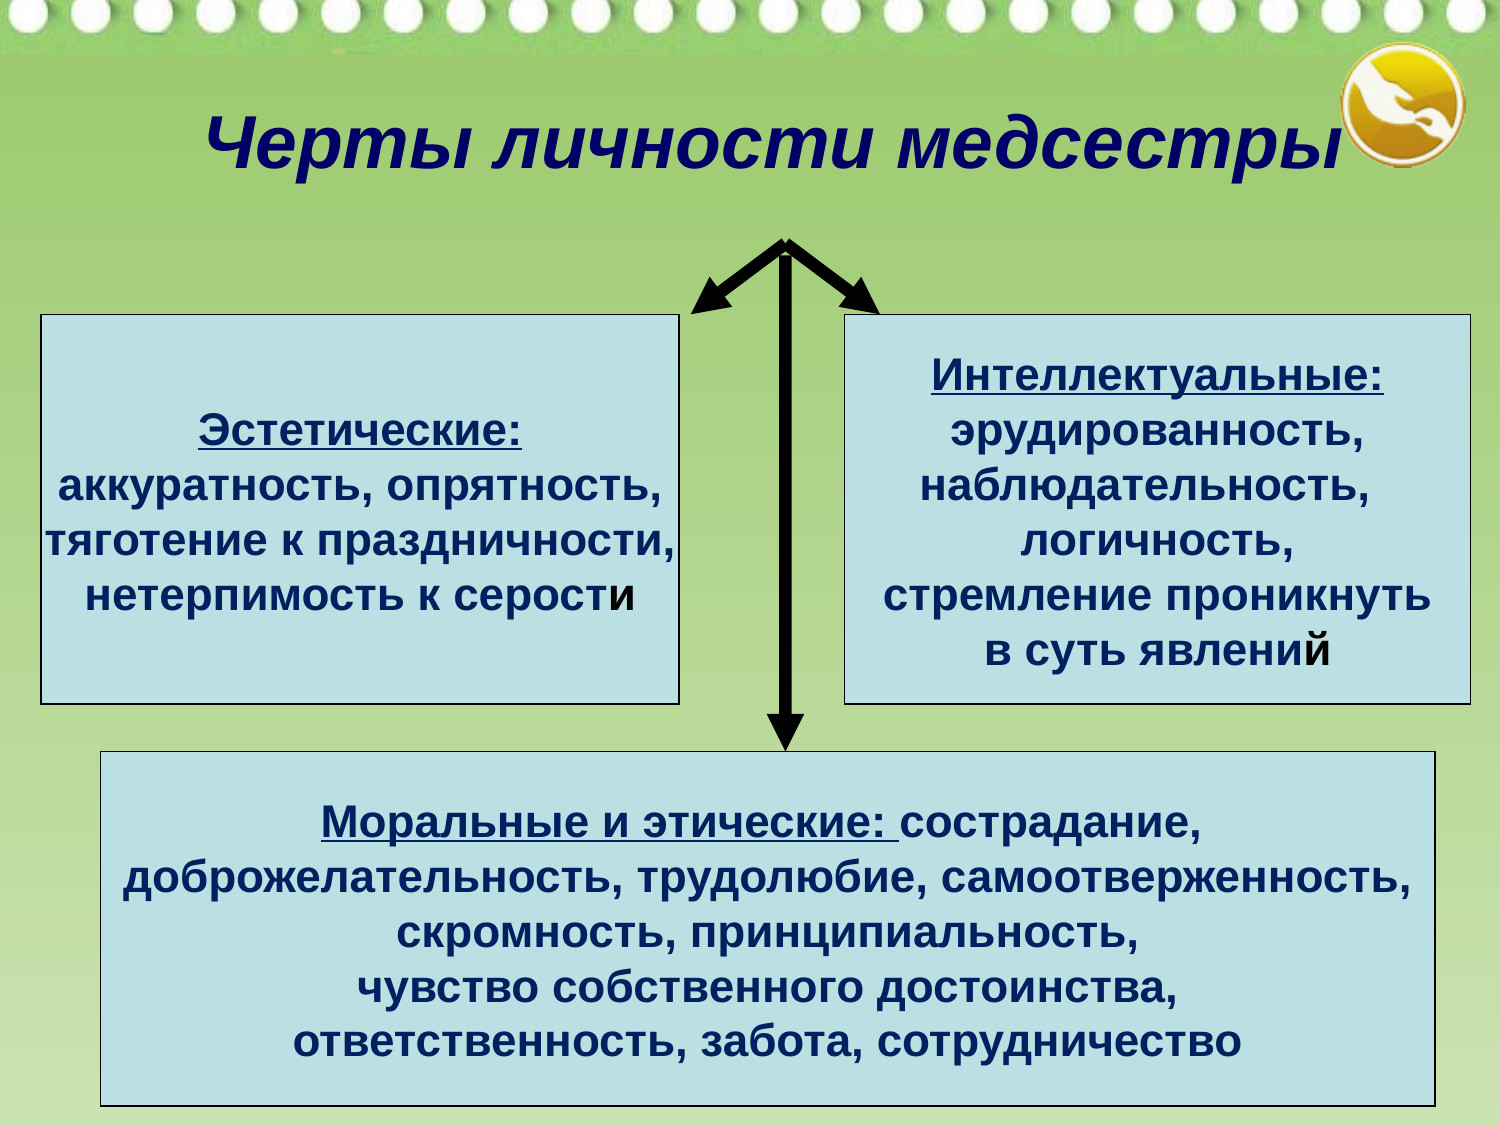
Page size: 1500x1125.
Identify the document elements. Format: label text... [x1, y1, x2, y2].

text_box Моральные и этические: сострадание, доброжелательность, трудолюбие, самоотверженность, скромность, принципиальность, чувство собственного достоинства, ответственность, забота, сотрудничество [100, 751, 1436, 1106]
picture [0, 0, 1500, 168]
text_box [779, 255, 792, 752]
text_box Эстетические: аккуратность, опрятность, тяготение к праздничности, нетерпимость к серости [41, 314, 680, 705]
title Черты личности медсестры [135, 66, 1411, 210]
text_box [785, 243, 880, 315]
text_box [690, 243, 785, 315]
text_box Интеллектуальные: эрудированность, наблюдательность, логичность, стремление проникнуть в суть явлений [844, 314, 1471, 705]
